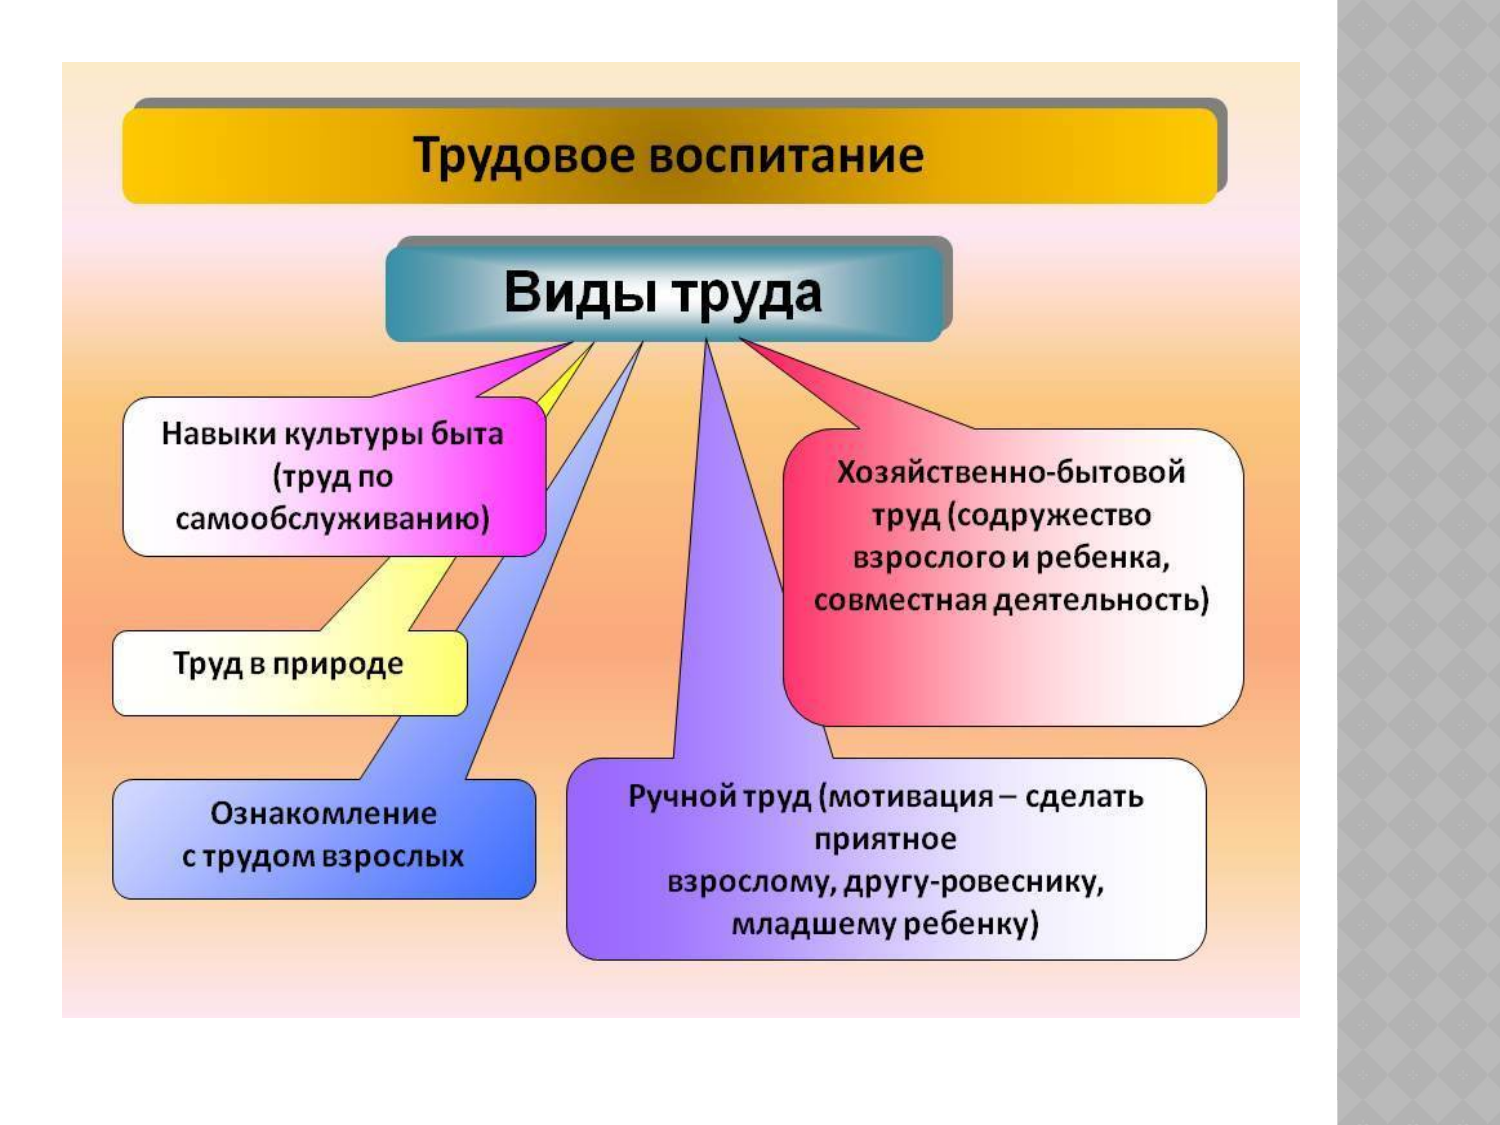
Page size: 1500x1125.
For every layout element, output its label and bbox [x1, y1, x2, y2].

list [62, 61, 1301, 1018]
